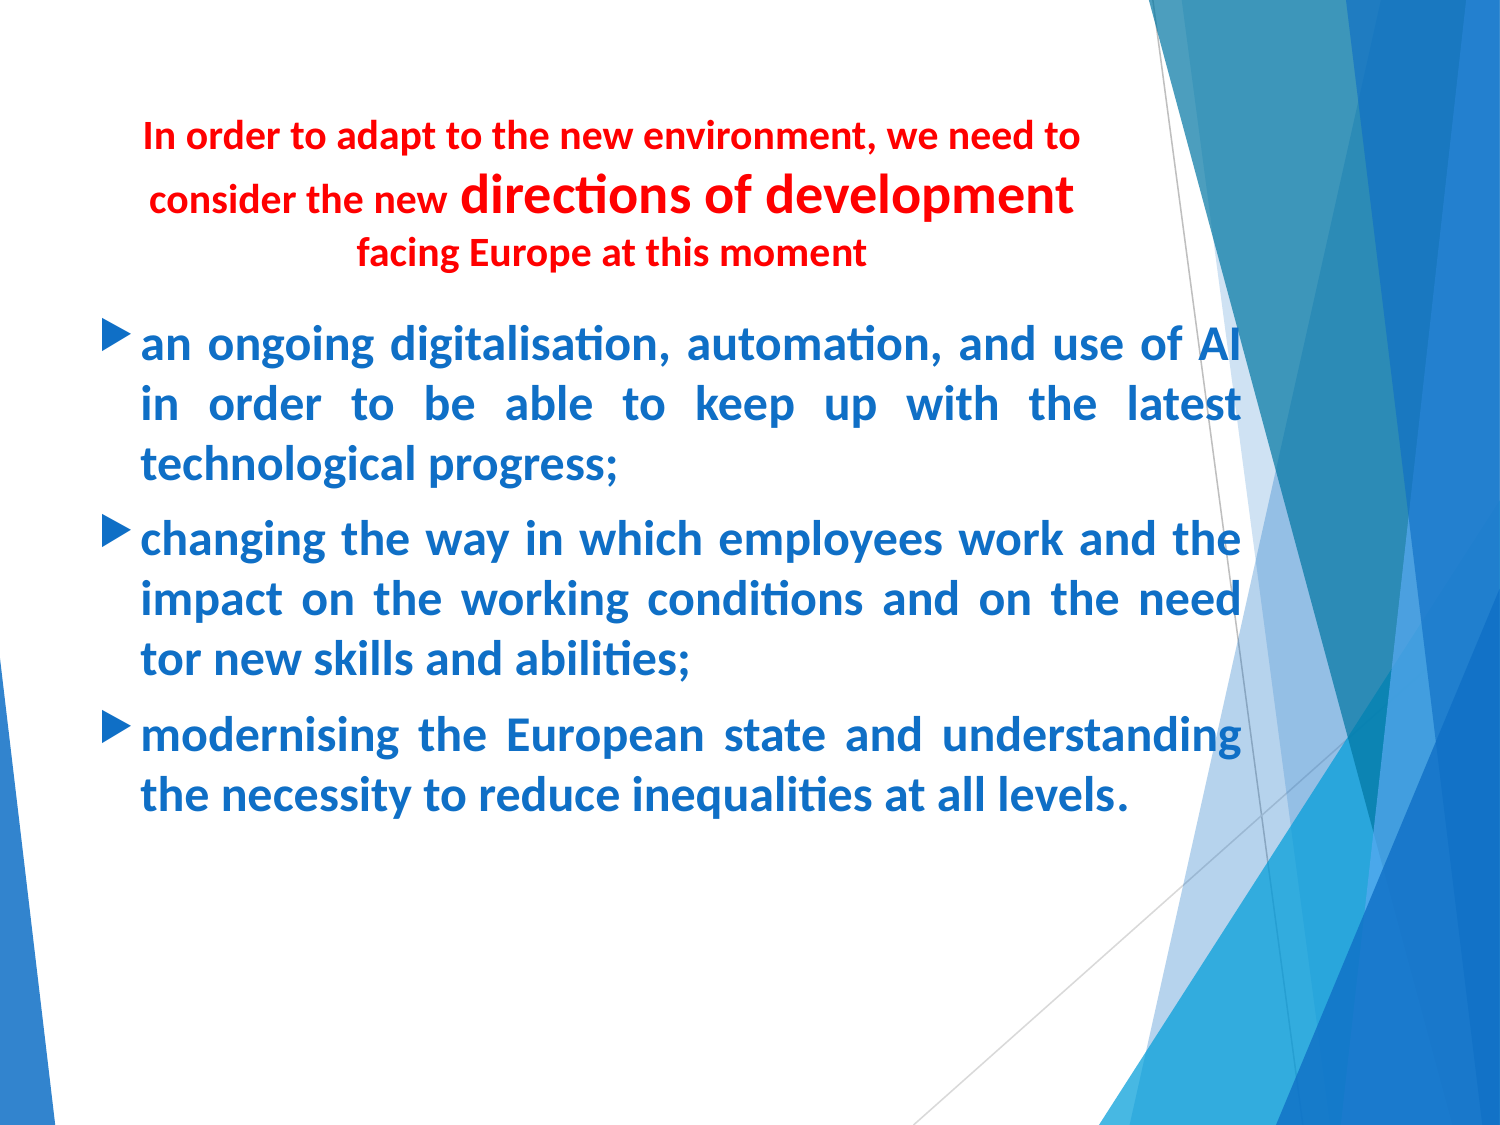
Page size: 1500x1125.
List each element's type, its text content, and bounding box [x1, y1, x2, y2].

title In order to adapt to the new environment, we need to consider the new directions of development facing Europe at this moment [83, 99, 1141, 302]
list an ongoing digitalisation, automation, and use of AI in order to be able to keep up with the latest technological progress; changing the way in which employees work and the impact on the working conditions and on the need tor new skills and abilities; modernising the European state and understanding the necessity to reduce inequalities at all levels. [83, 302, 1258, 992]
